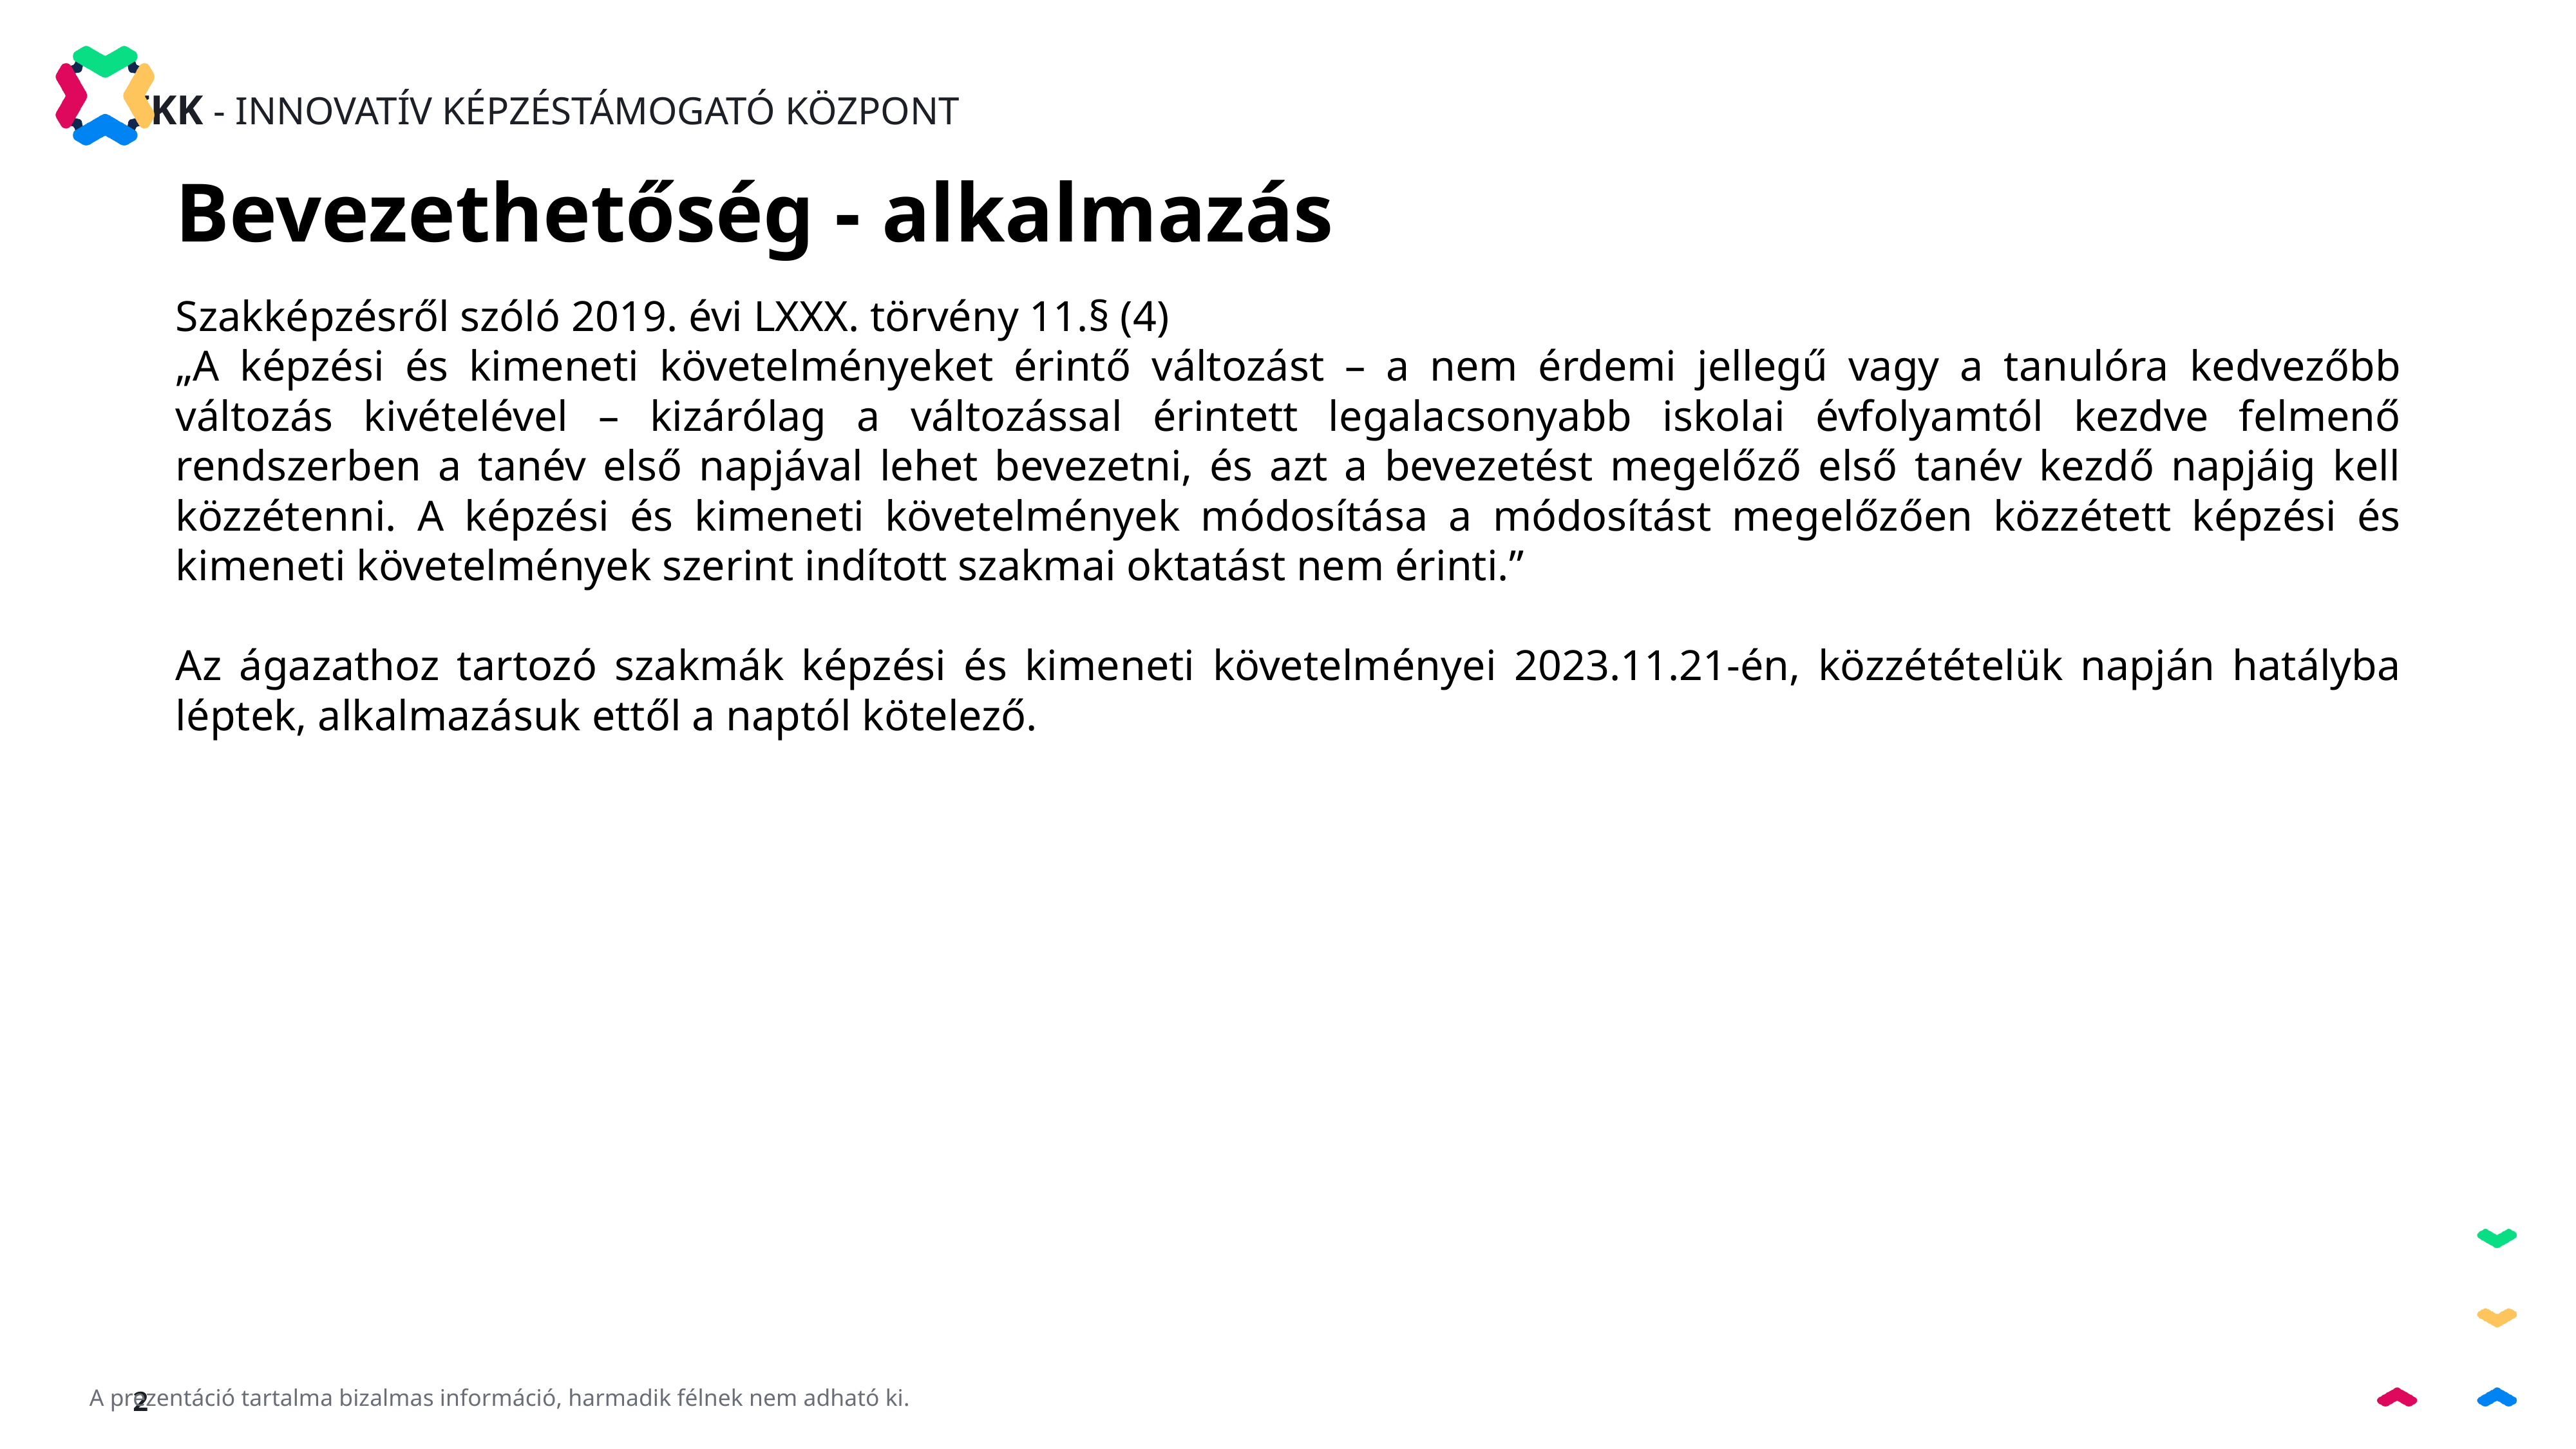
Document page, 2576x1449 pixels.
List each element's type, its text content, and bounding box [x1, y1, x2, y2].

list Szakképzésről szóló 2019. évi LXXX. törvény 11.§ (4) „A képzési és kimeneti követelményeket érintő változást – a nem érdemi jellegű vagy a tanulóra kedvezőbb változás kivételével – kizárólag a változással érintett legalacsonyabb iskolai évfolyamtól kezdve felmenő rendszerben a tanév első napjával lehet bevezetni, és azt a bevezetést megelőző első tanév kezdő napjáig kell közzétenni. A képzési és kimeneti követelmények módosítása a módosítást megelőzően közzétett képzési és kimeneti követelmények szerint indított szakmai oktatást nem érinti.” Az ágazathoz tartozó szakmák képzési és kimeneti követelményei 2023.11.21-én, közzétételük napján hatályba léptek, alkalmazásuk ettől a naptól kötelező. [175, 289, 2402, 1291]
list Bevezethetőség - alkalmazás [175, 161, 2275, 287]
picture [2377, 1229, 2517, 1406]
picture [55, 46, 155, 146]
